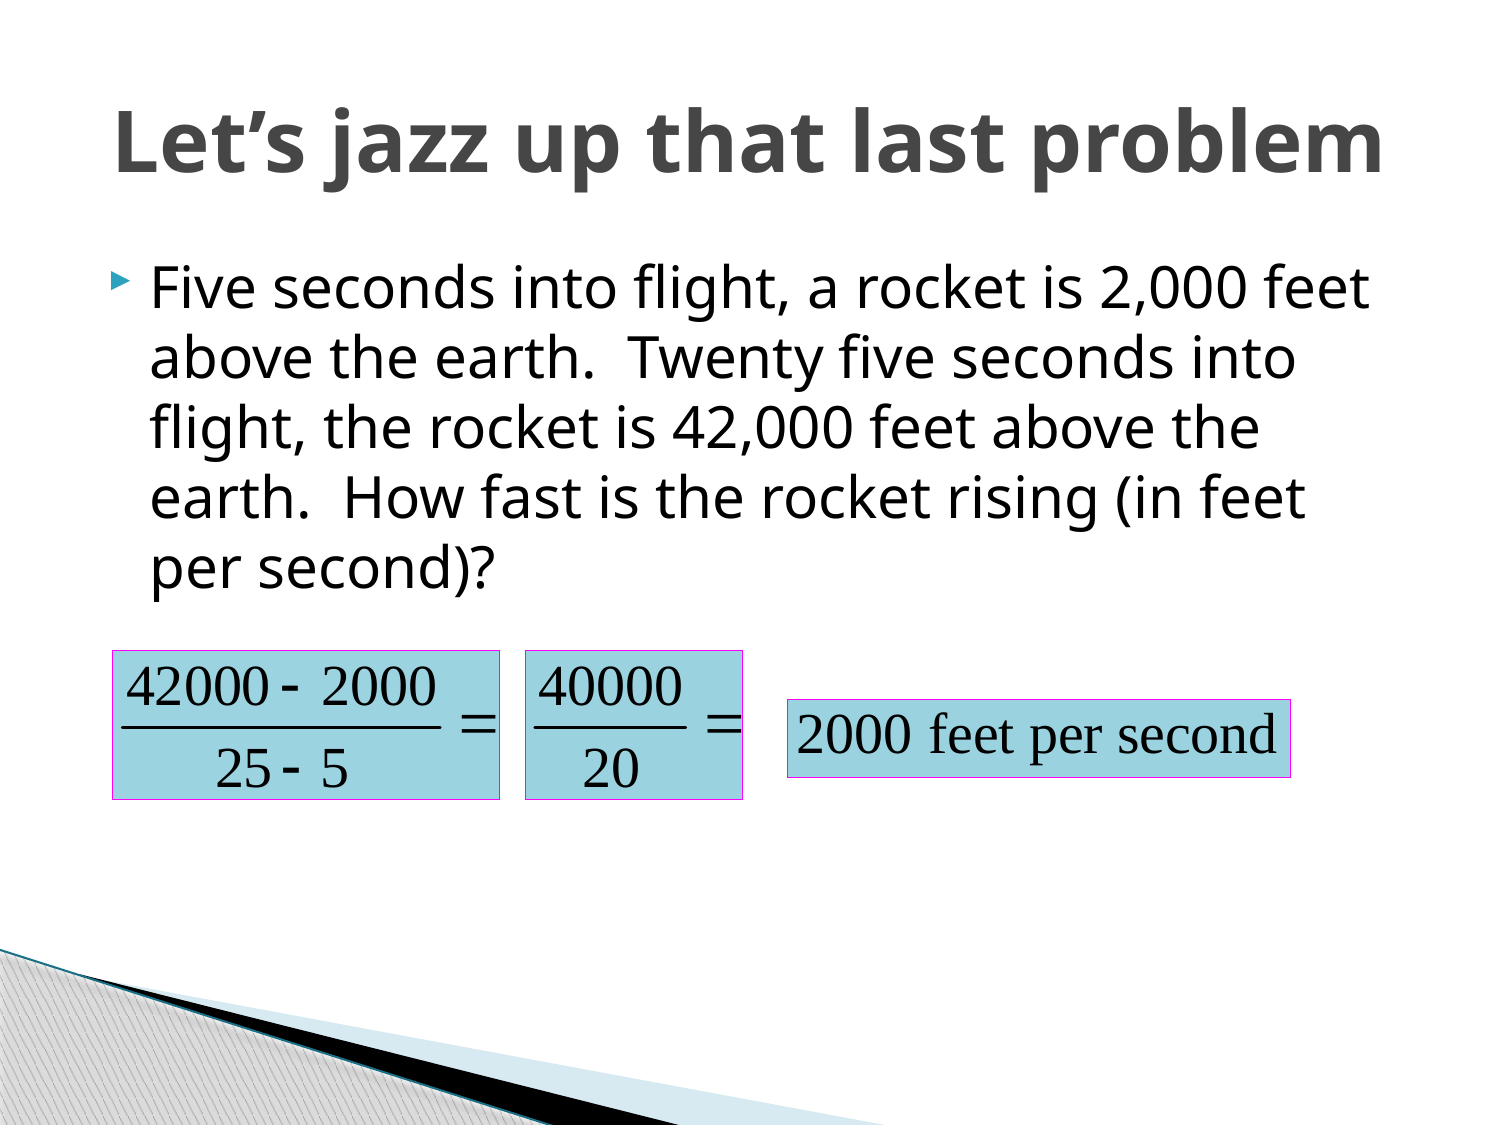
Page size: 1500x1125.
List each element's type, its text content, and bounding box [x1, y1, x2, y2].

title Let’s jazz up that last problem [75, 45, 1425, 233]
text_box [524, 649, 743, 801]
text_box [787, 699, 1291, 778]
list Five seconds into flight, a rocket is 2,000 feet above the earth. Twenty five seconds into flight, the rocket is 42,000 feet above the earth. How fast is the rocket rising (in feet per second)? [75, 243, 1425, 986]
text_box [112, 649, 500, 801]
